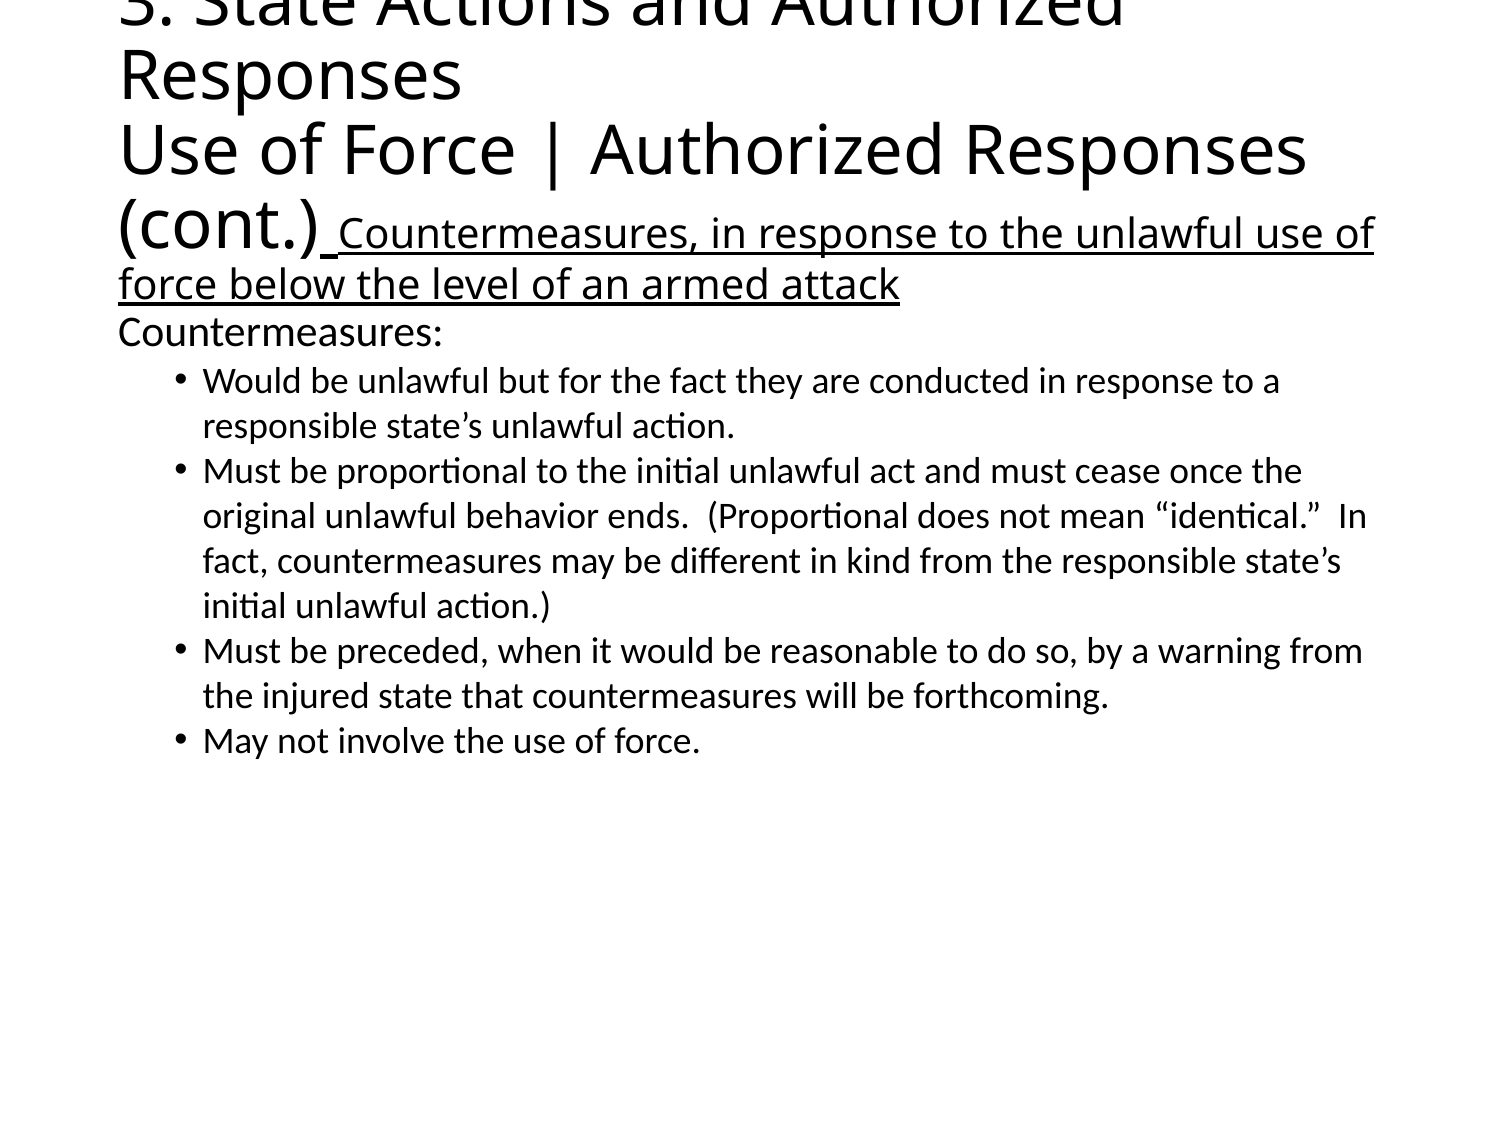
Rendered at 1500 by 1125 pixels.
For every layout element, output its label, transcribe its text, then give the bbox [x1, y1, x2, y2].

title 3. State Actions and Authorized Responses Use of Force | Authorized Responses (cont.) Countermeasures, in response to the unlawful use of force below the level of an armed attack [102, 69, 1398, 288]
list Countermeasures: Would be unlawful but for the fact they are conducted in response to a responsible state’s unlawful action. Must be proportional to the initial unlawful act and must cease once the original unlawful behavior ends. (Proportional does not mean “identical.” In fact, countermeasures may be different in kind from the responsible state’s initial unlawful action.) Must be preceded, when it would be reasonable to do so, by a warning from the injured state that countermeasures will be forthcoming. May not involve the use of force. [102, 301, 1398, 1016]
